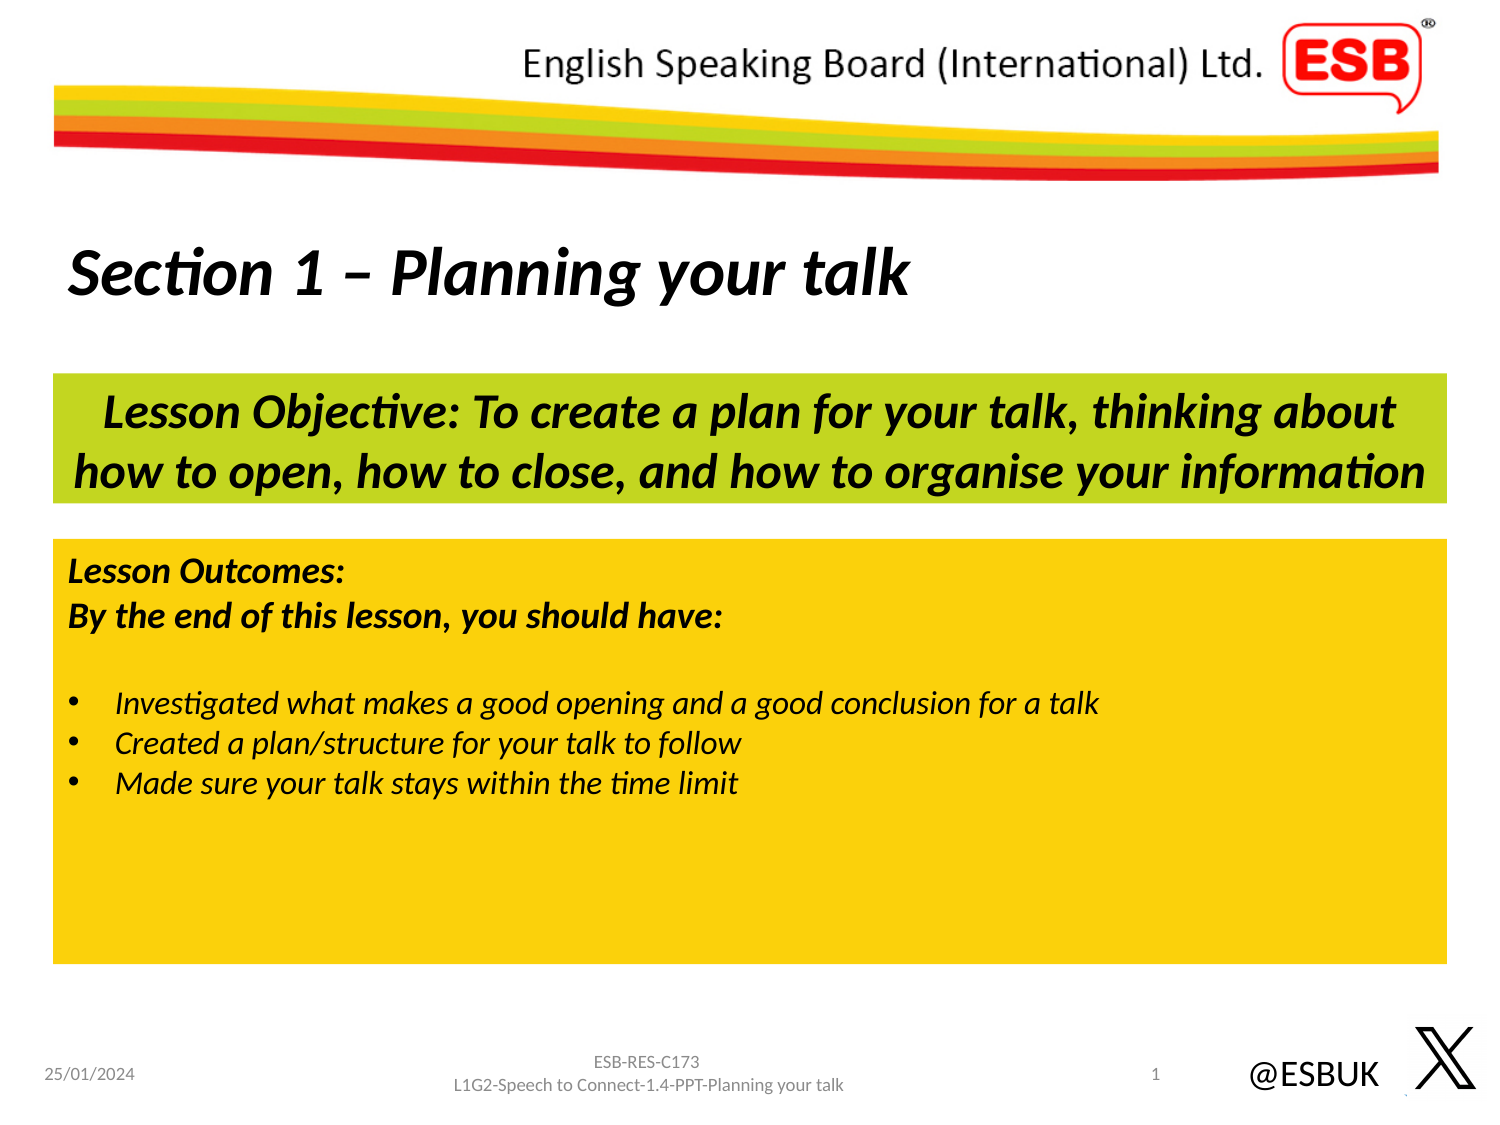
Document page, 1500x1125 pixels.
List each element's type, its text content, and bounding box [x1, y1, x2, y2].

slide_number 1 [930, 1042, 1176, 1103]
text_box Section 1 – Planning your talk [53, 208, 1347, 338]
footer ESB-RES-C173 L1G2-Speech to Connect-1.4-PPT-Planning your talk [395, 1042, 902, 1103]
text_box Lesson Objective: To create a plan for your talk, thinking about how to open, how to close, and how to organise your information [52, 372, 1448, 504]
text_box Lesson Outcomes: By the end of this lesson, you should have: Investigated what makes a good opening and a good conclusion for a talk Created a plan/structure for your talk to follow Made sure your talk stays within the time limit [52, 538, 1448, 965]
picture [1404, 1014, 1487, 1102]
picture [0, 0, 1500, 189]
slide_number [29, 1042, 367, 1103]
